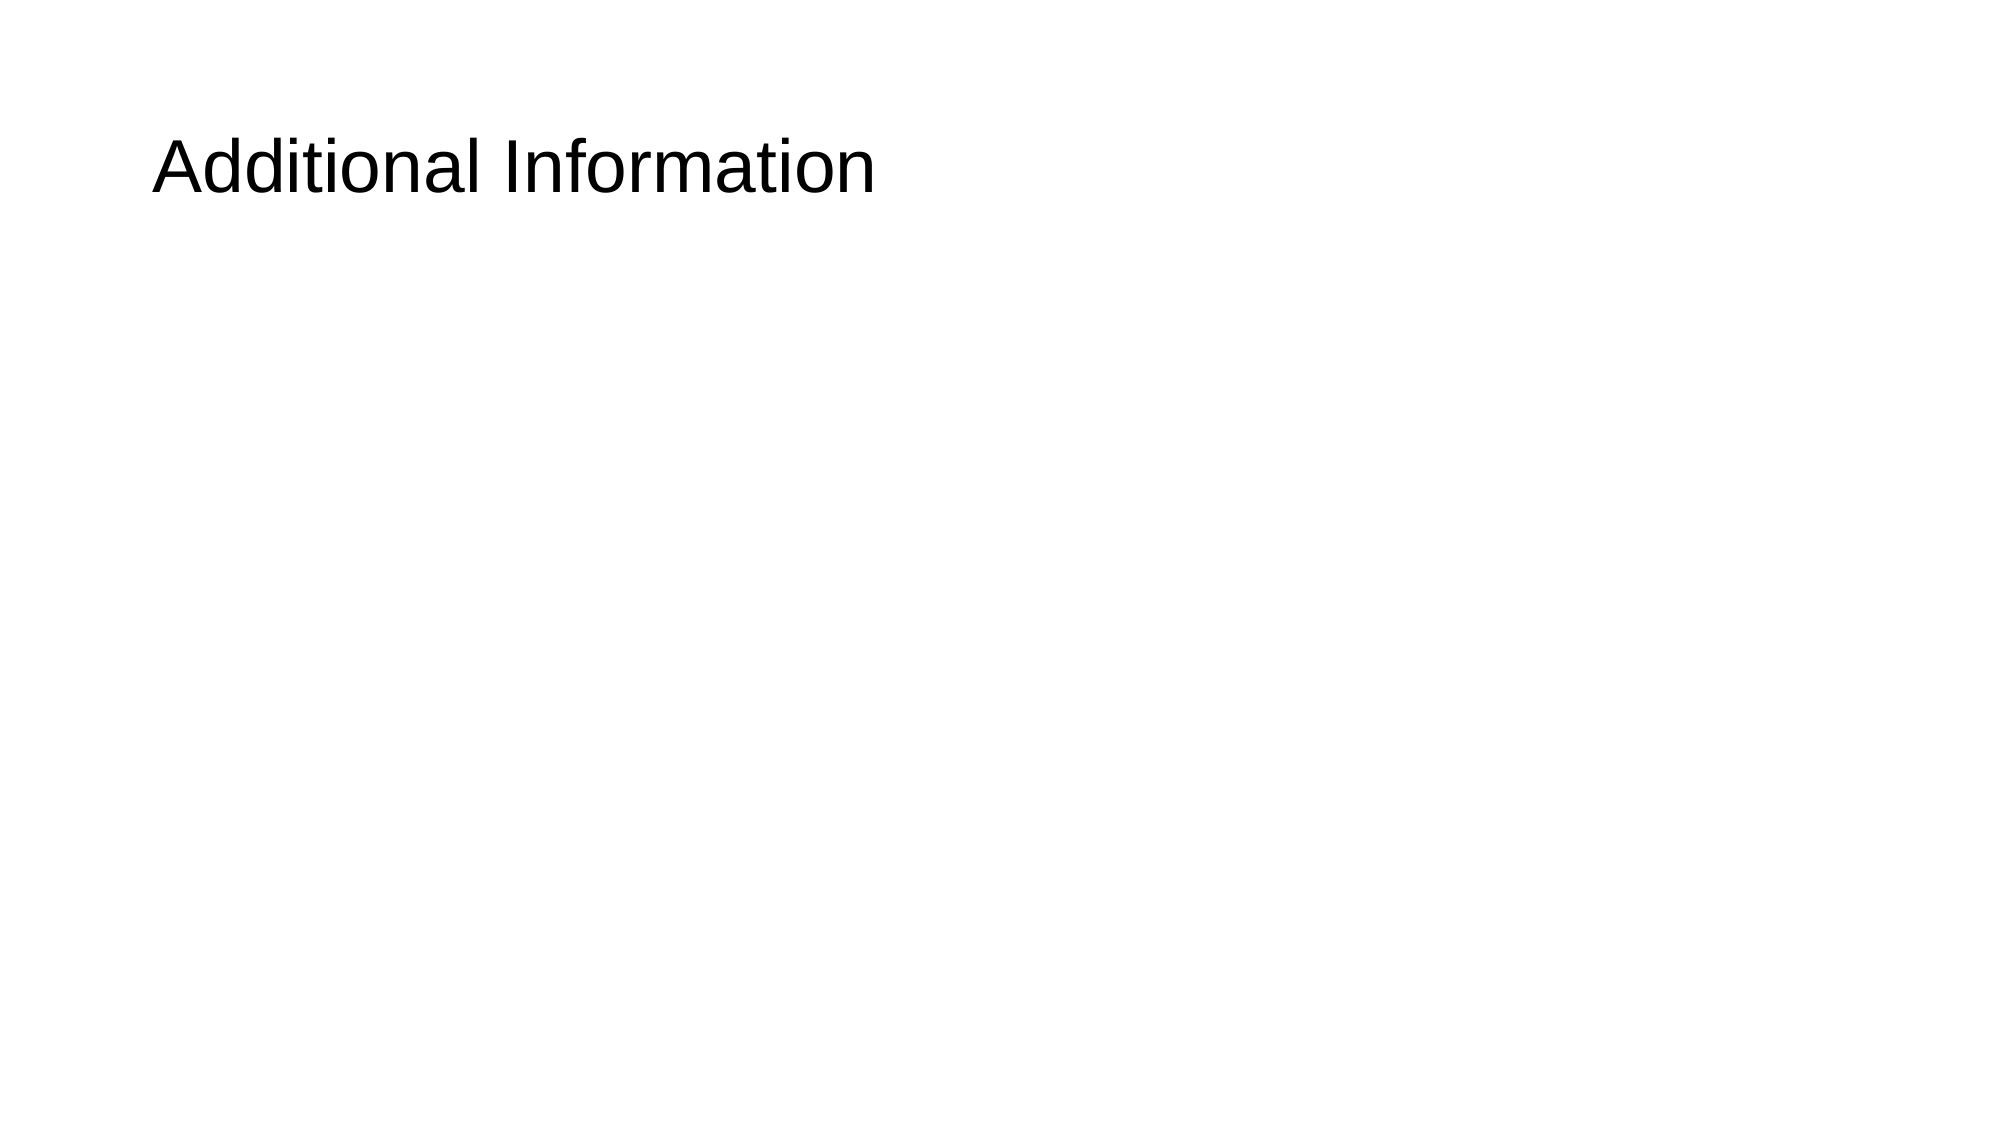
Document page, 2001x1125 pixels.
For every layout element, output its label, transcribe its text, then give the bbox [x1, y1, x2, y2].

title Additional Information [137, 59, 1863, 278]
